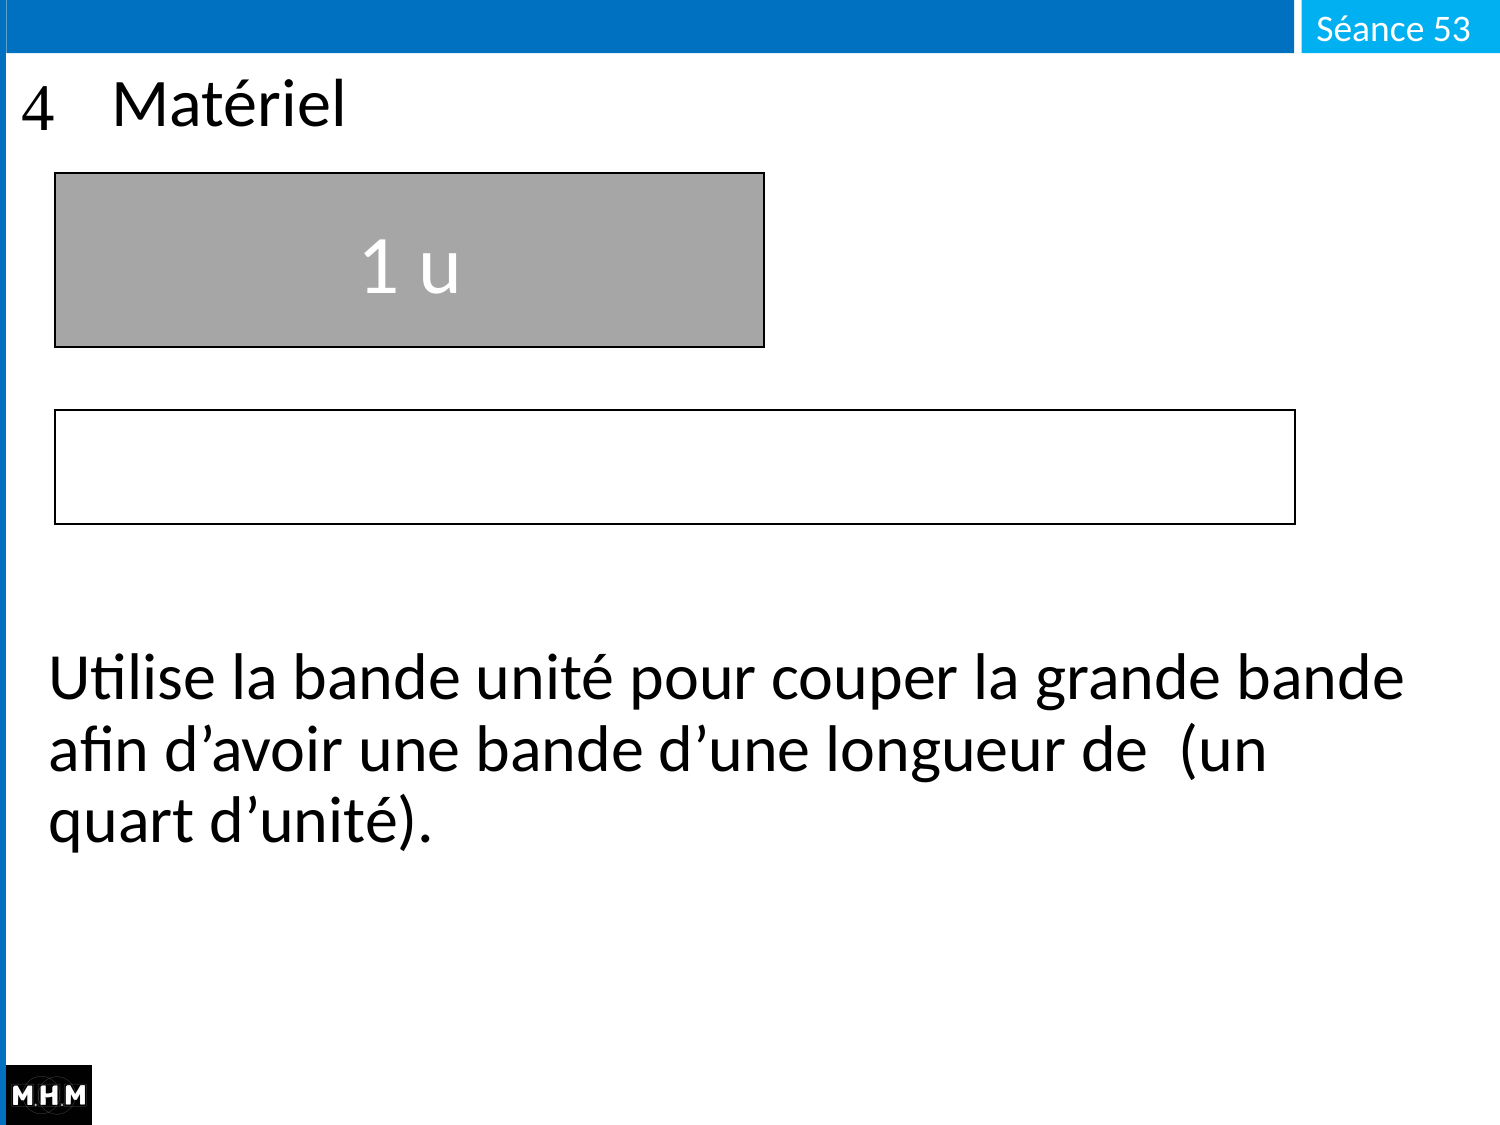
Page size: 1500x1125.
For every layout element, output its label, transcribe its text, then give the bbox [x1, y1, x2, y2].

title Matériel [96, 60, 1391, 150]
picture [6, 1065, 92, 1125]
text_box 1 u [54, 172, 765, 348]
text_box [54, 409, 1296, 525]
